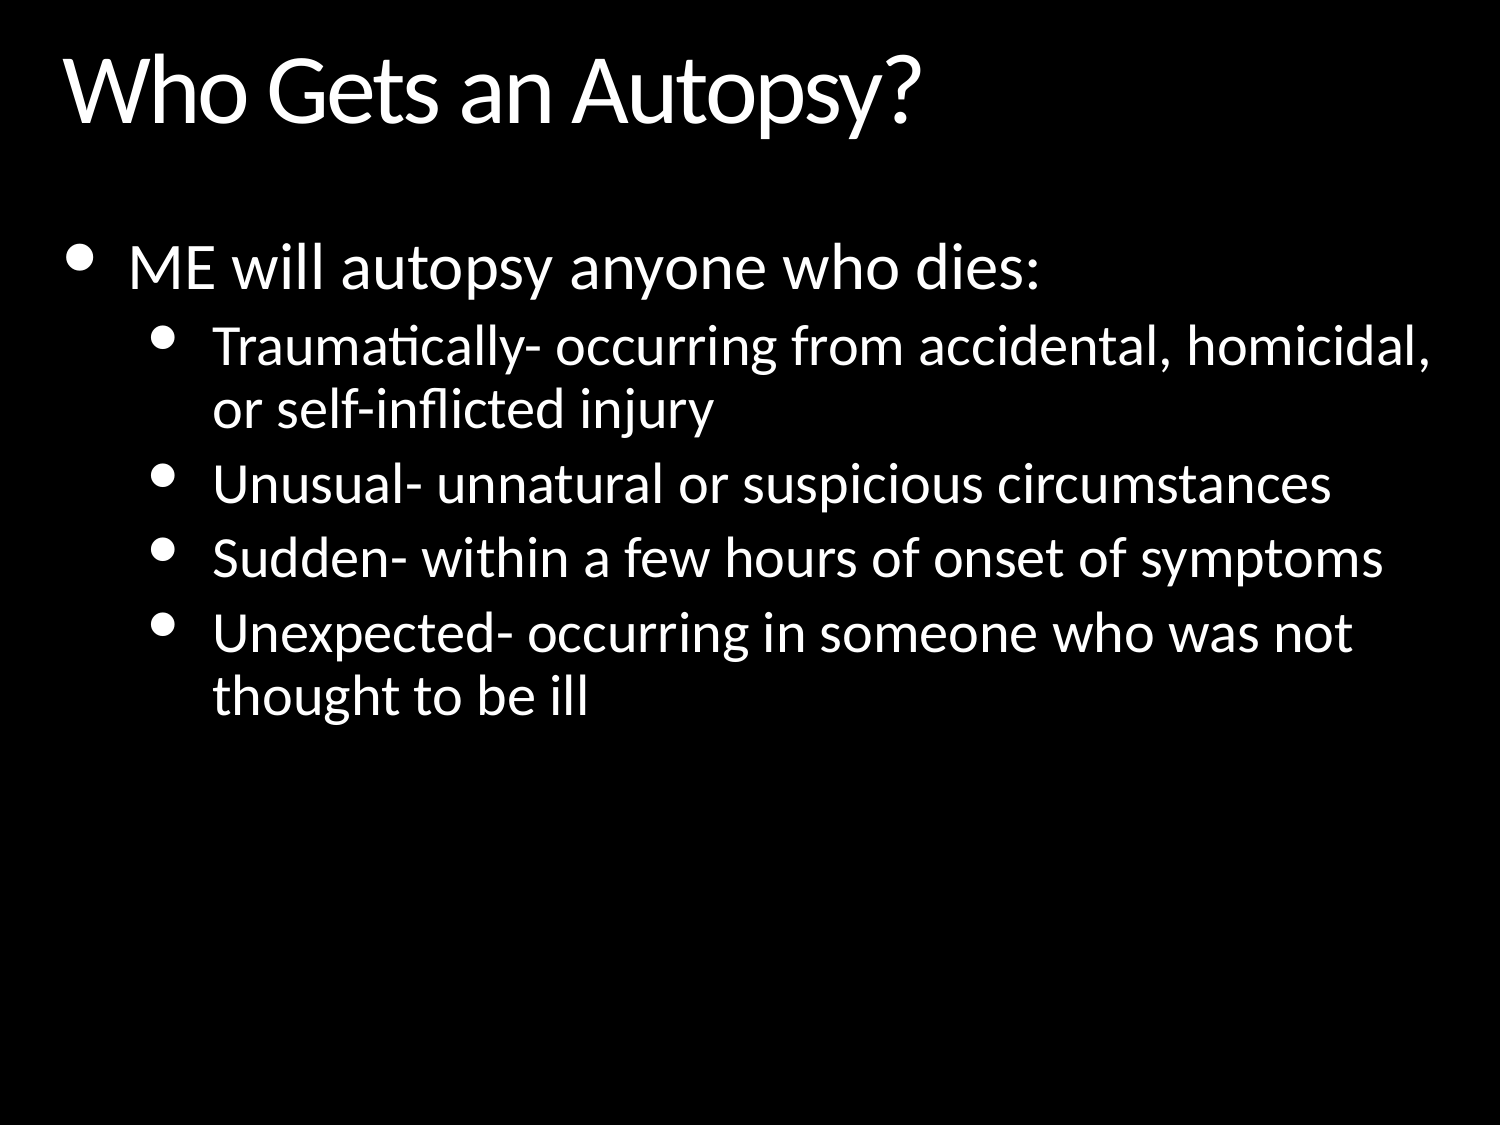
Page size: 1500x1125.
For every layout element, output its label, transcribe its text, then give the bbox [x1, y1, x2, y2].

title Who Gets an Autopsy? [62, 37, 1438, 147]
list ME will autopsy anyone who dies: Traumatically- occurring from accidental, homicidal, or self-inflicted injury Unusual- unnatural or suspicious circumstances Sudden- within a few hours of onset of symptoms Unexpected- occurring in someone who was not thought to be ill [62, 231, 1438, 743]
